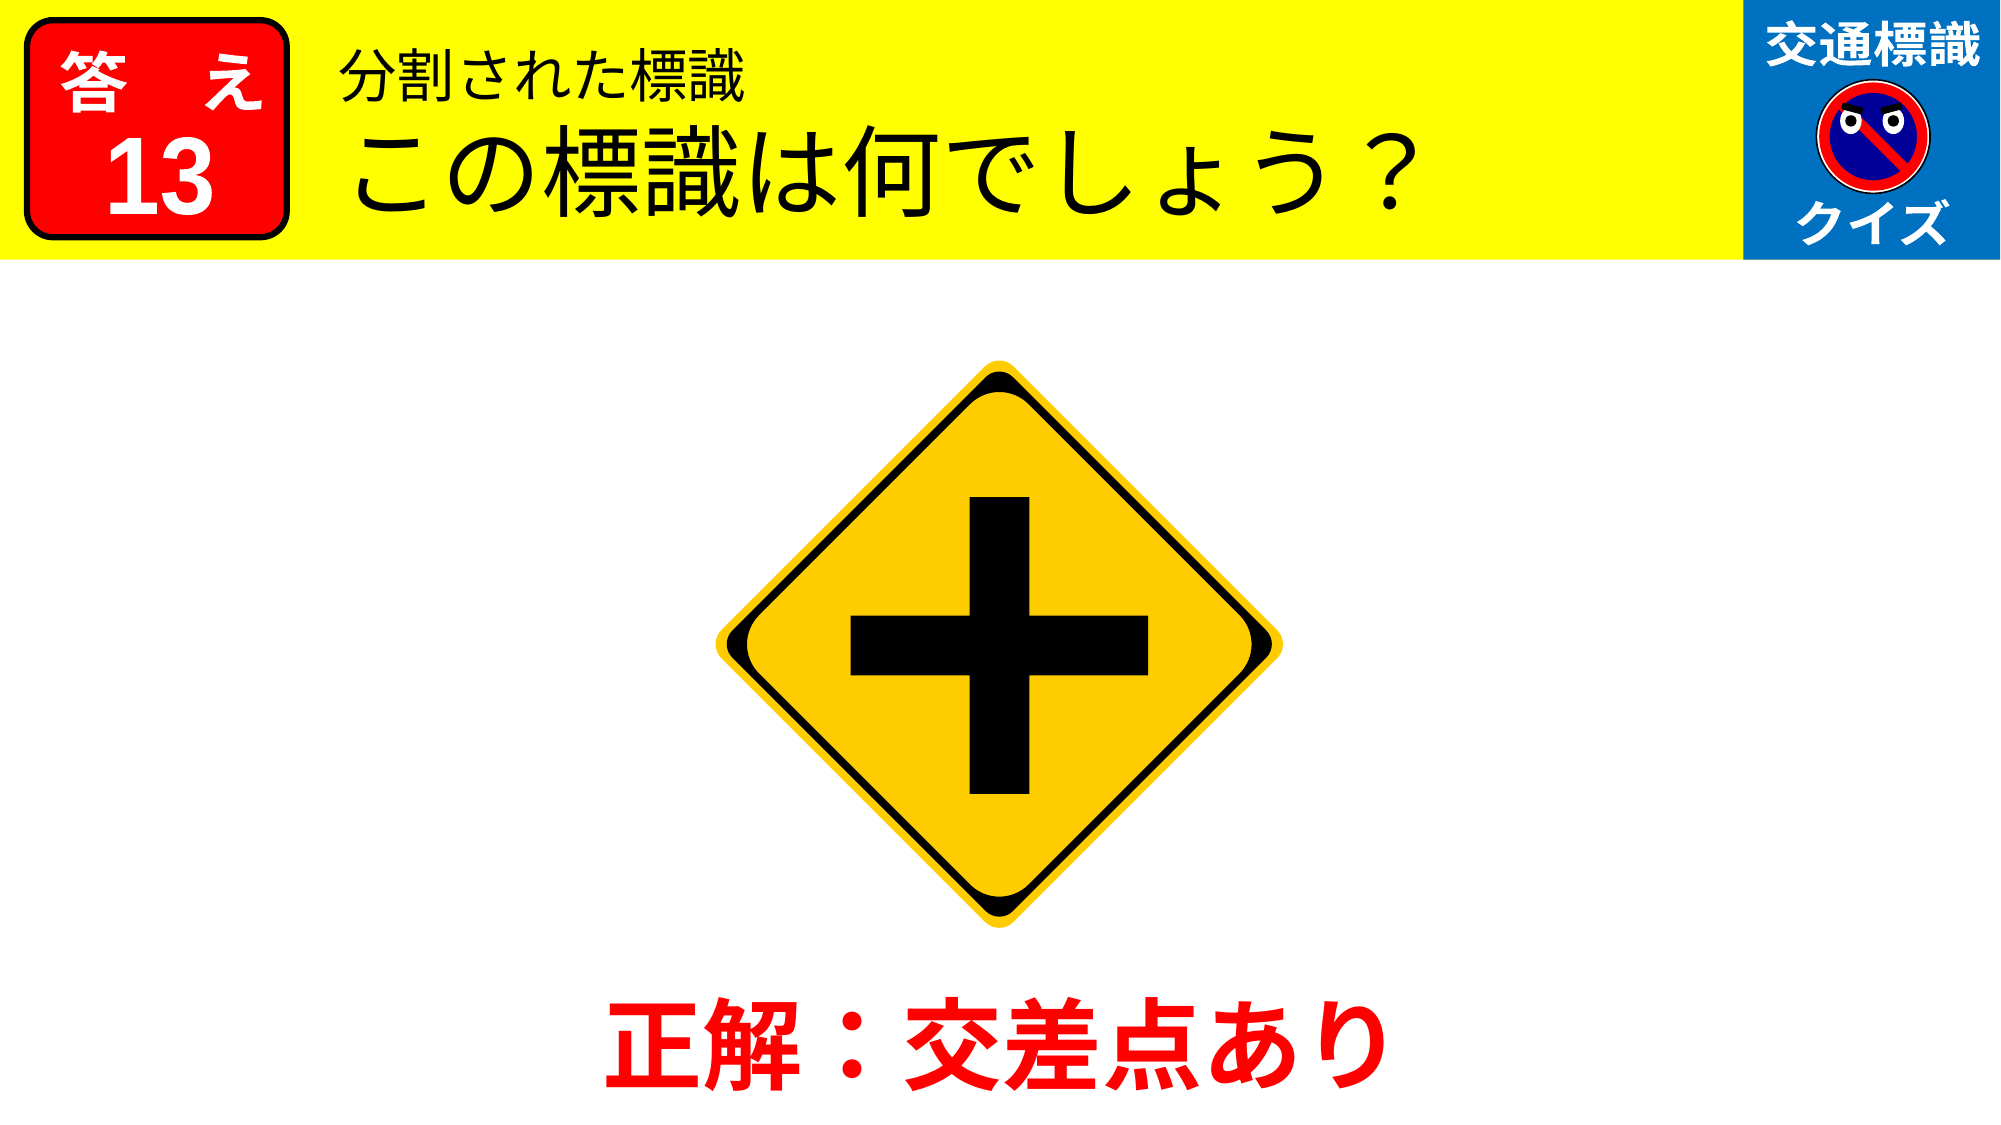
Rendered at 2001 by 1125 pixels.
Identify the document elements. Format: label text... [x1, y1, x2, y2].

text_box 分割された標識 [323, 32, 762, 117]
text_box この標識は何でしょう？ [326, 101, 1457, 237]
text_box 正解：交差点あり [587, 975, 1418, 1110]
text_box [715, 360, 1284, 929]
